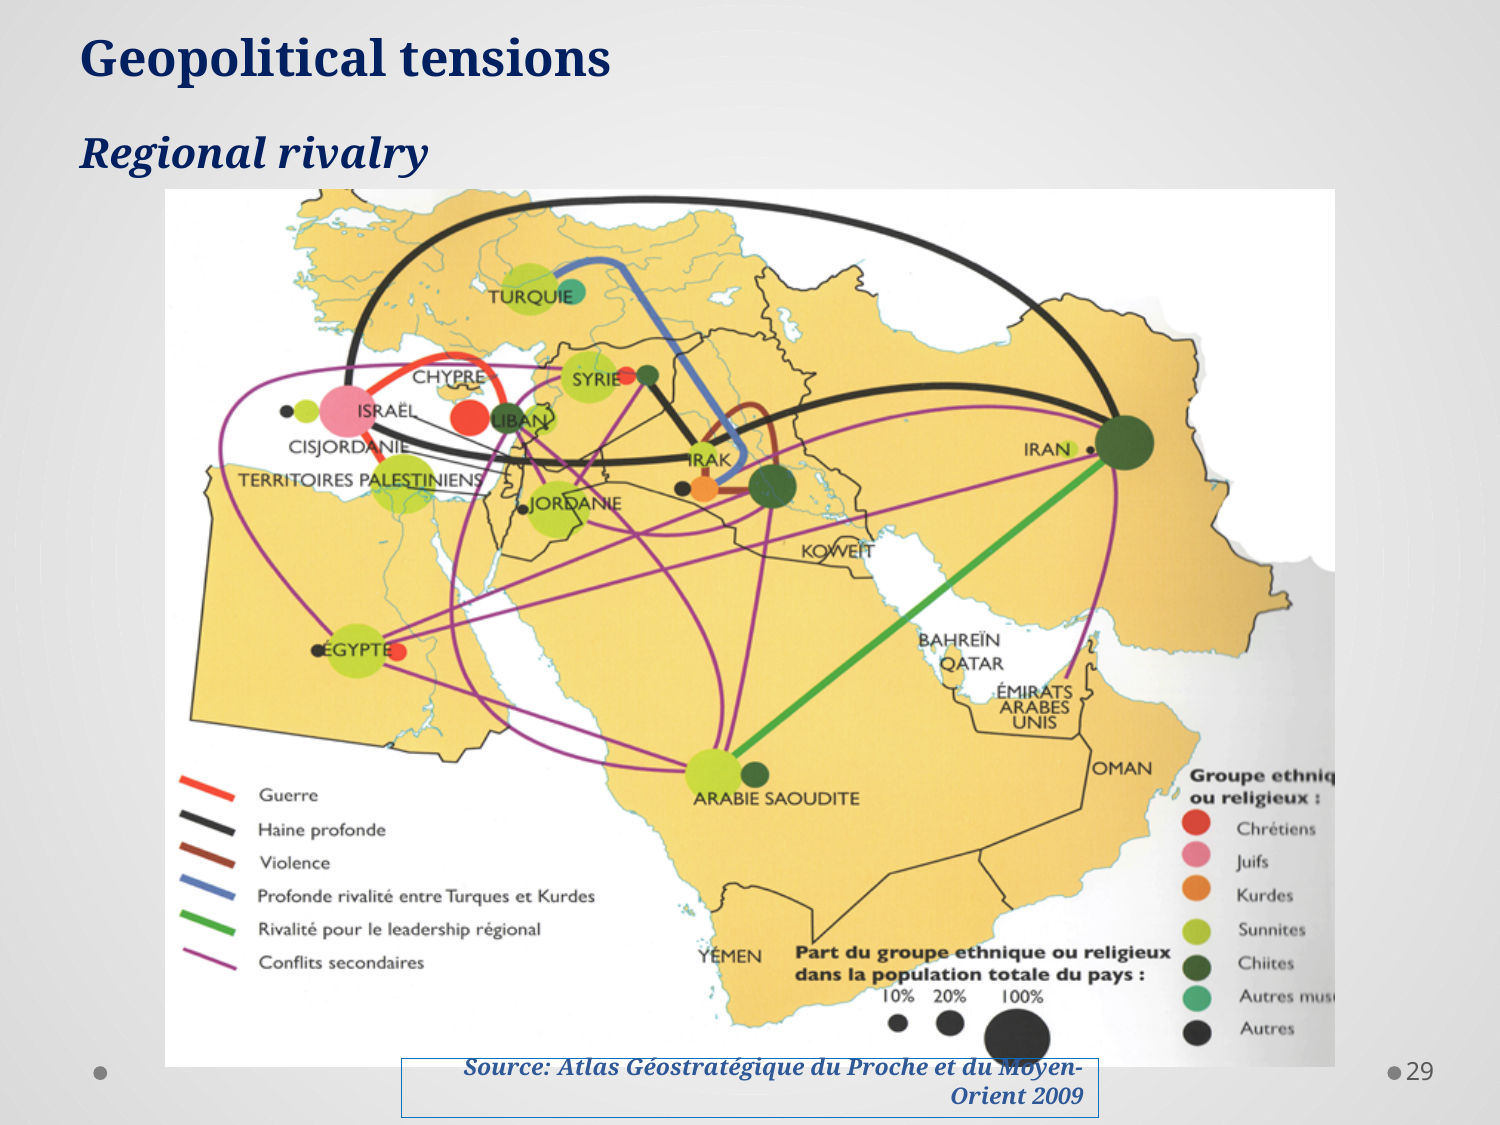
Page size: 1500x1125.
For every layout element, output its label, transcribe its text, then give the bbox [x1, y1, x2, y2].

slide_number 29 [1401, 1042, 1494, 1103]
title Source: Atlas Géostratégique du Proche et du Moyen-Orient 2009 [401, 1074, 1099, 1118]
text_box Geopolitical tensions Regional rivalry [64, 19, 1436, 185]
picture [164, 189, 1335, 1067]
